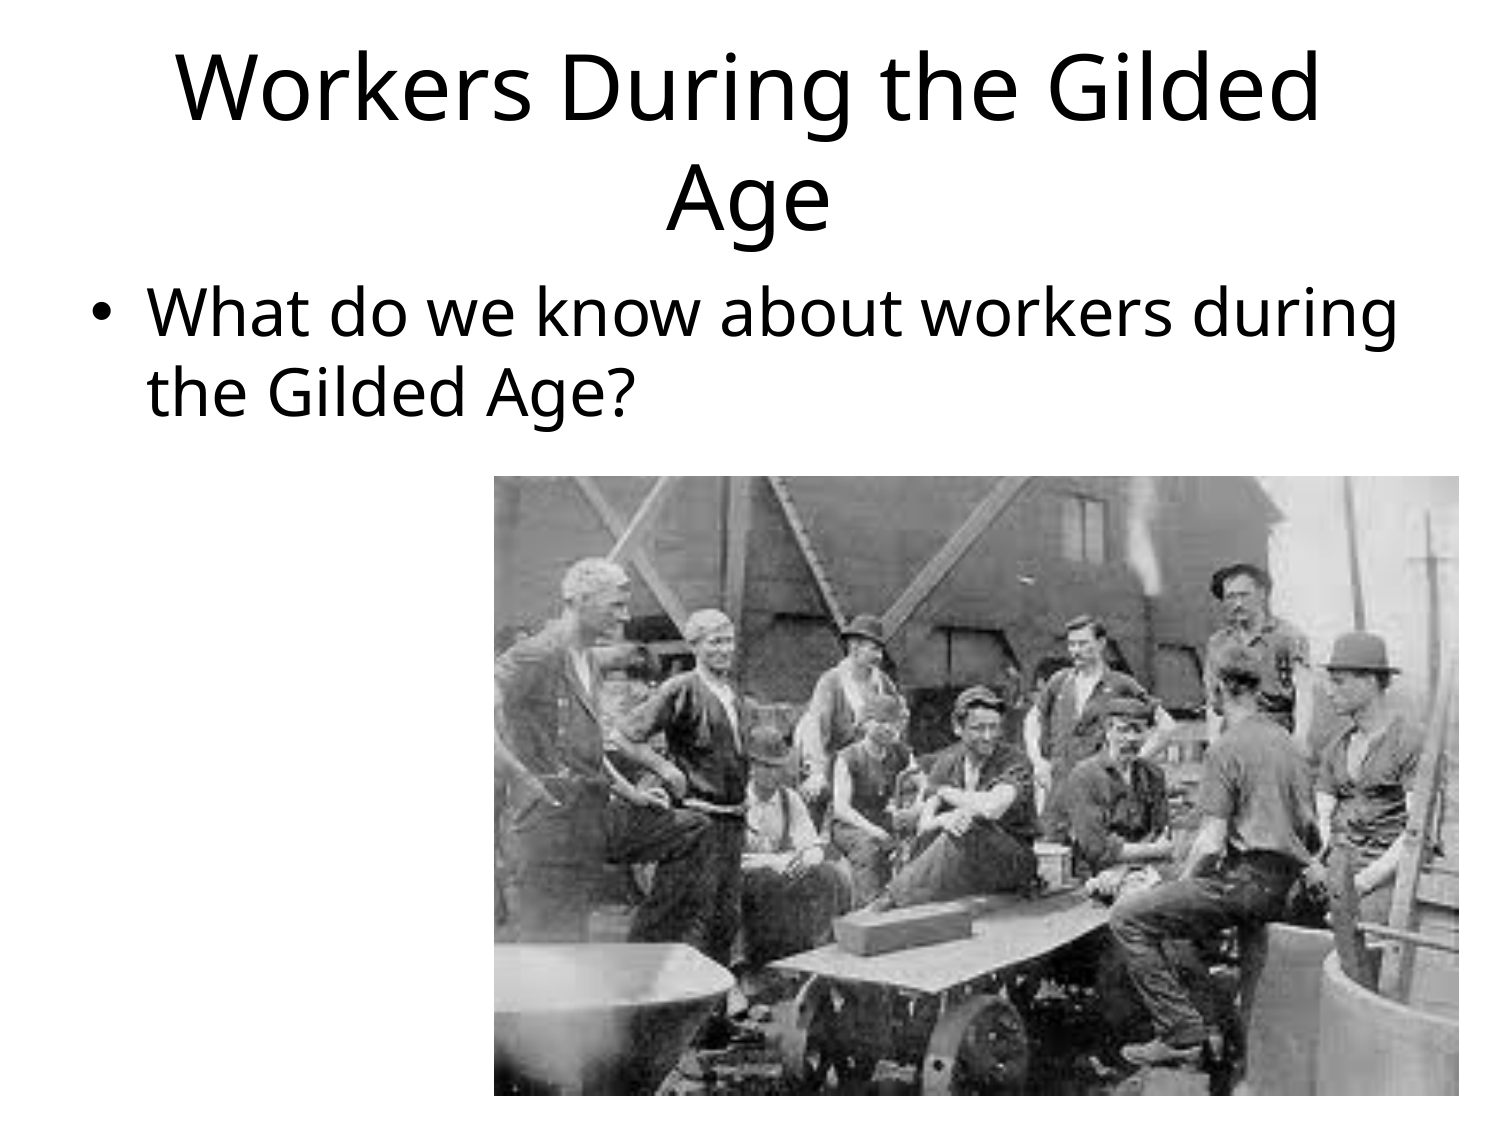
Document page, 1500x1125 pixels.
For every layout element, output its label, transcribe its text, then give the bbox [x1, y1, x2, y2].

list What do we know about workers during the Gilded Age? [75, 262, 1425, 1005]
title Workers During the Gilded Age [75, 45, 1425, 233]
picture [494, 476, 1459, 1097]
